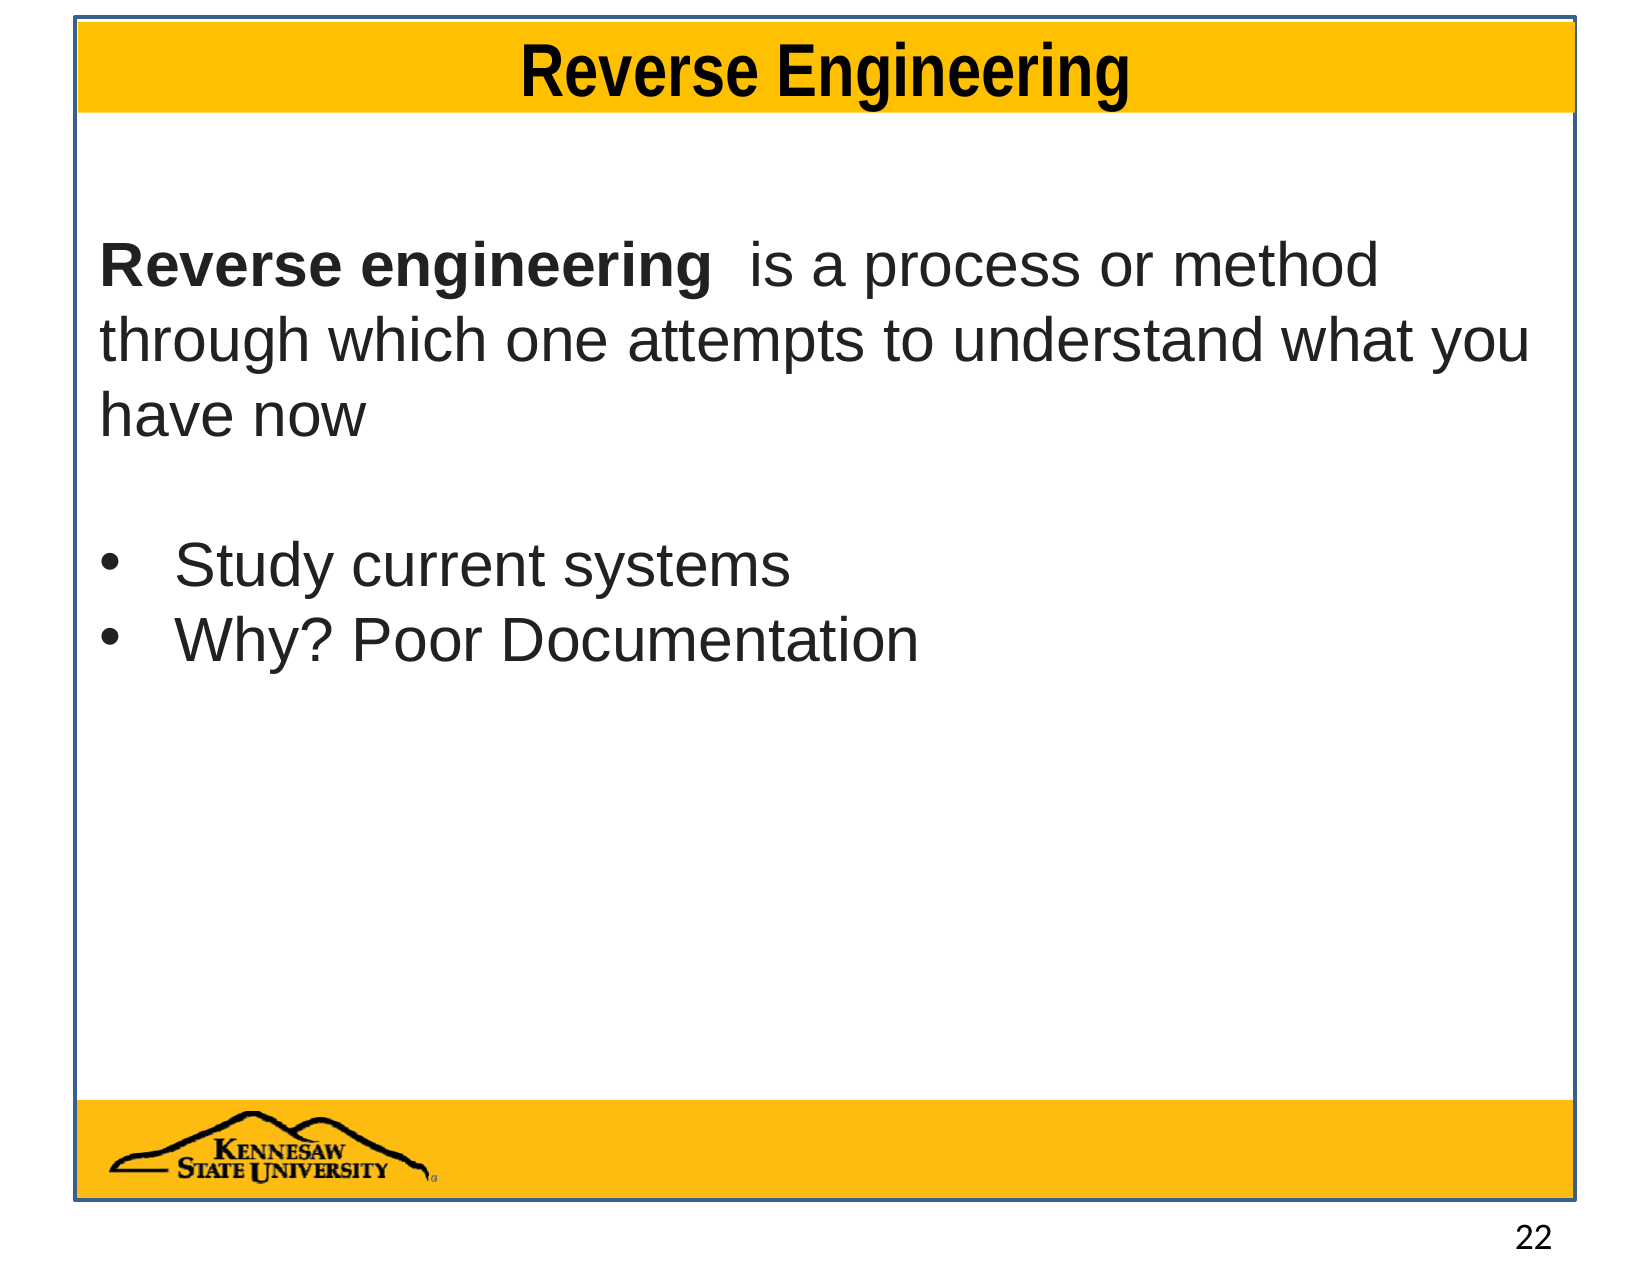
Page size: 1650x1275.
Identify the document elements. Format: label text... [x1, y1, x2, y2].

title Reverse Engineering [77, 21, 1575, 113]
picture [108, 1111, 437, 1184]
list Reverse engineering is a process or method through which one attempts to understand what you have now Study current systems Why? Poor Documentation [99, 223, 1550, 754]
